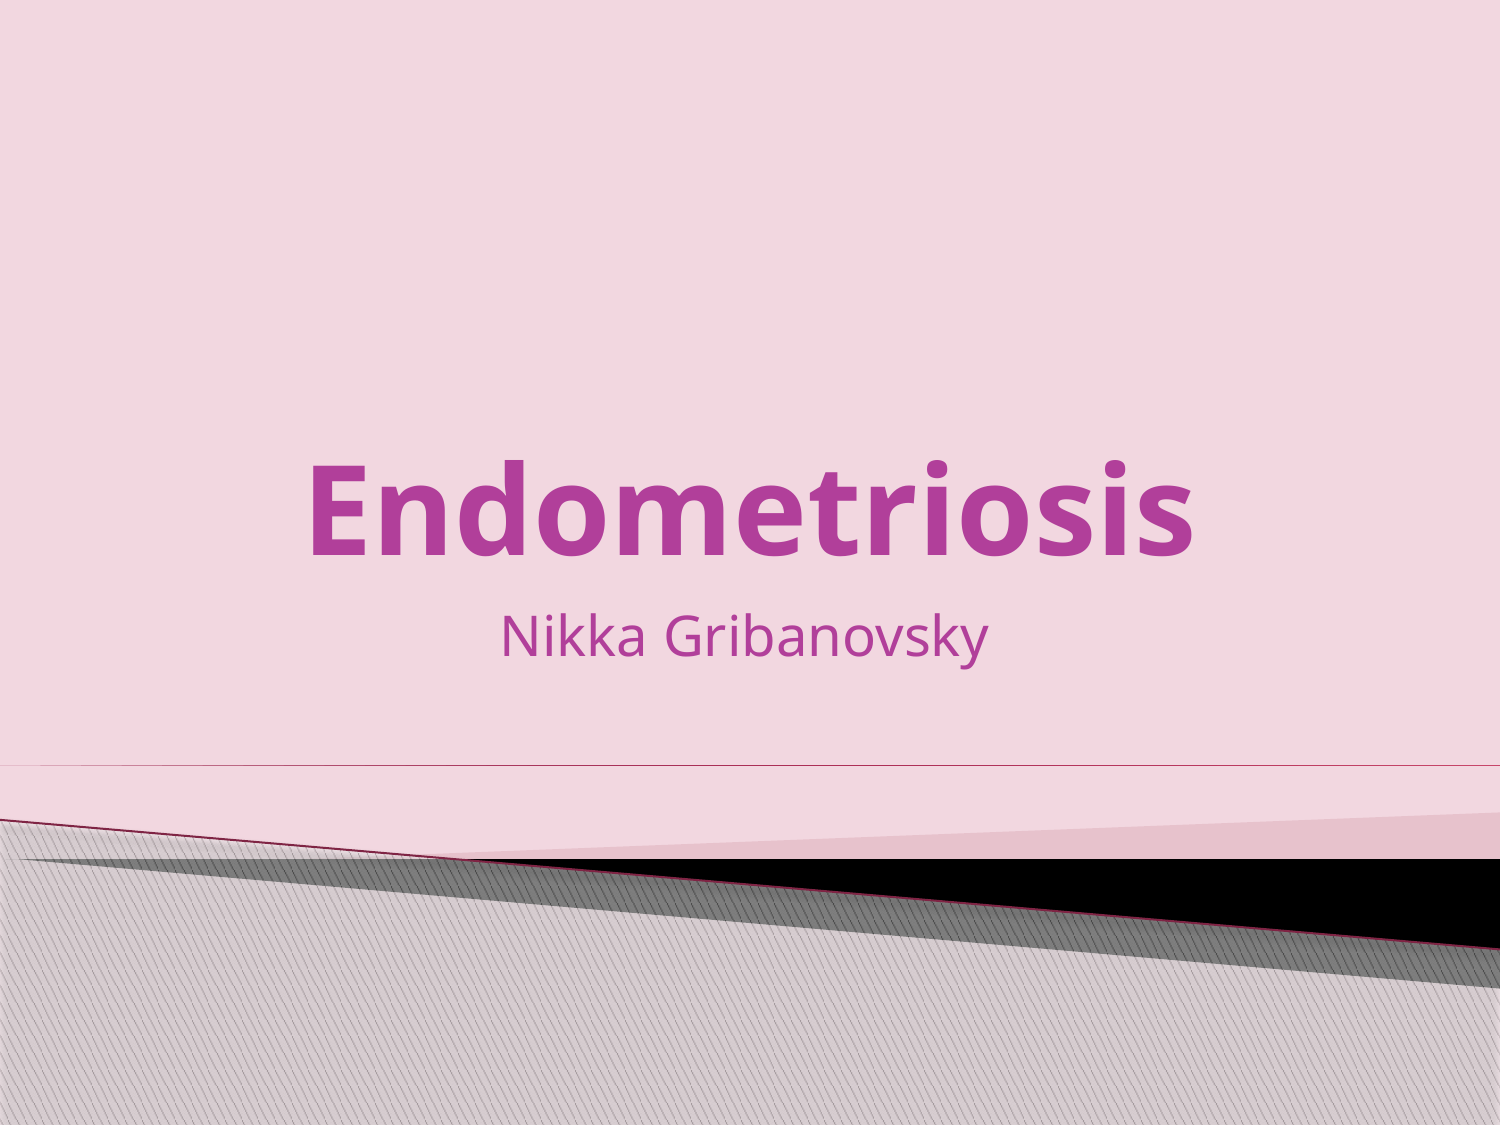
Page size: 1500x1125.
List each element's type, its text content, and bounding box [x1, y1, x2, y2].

subtitle Nikka Gribanovsky [112, 592, 1388, 790]
picture [5, 859, 1500, 989]
title Endometriosis [112, 287, 1388, 588]
